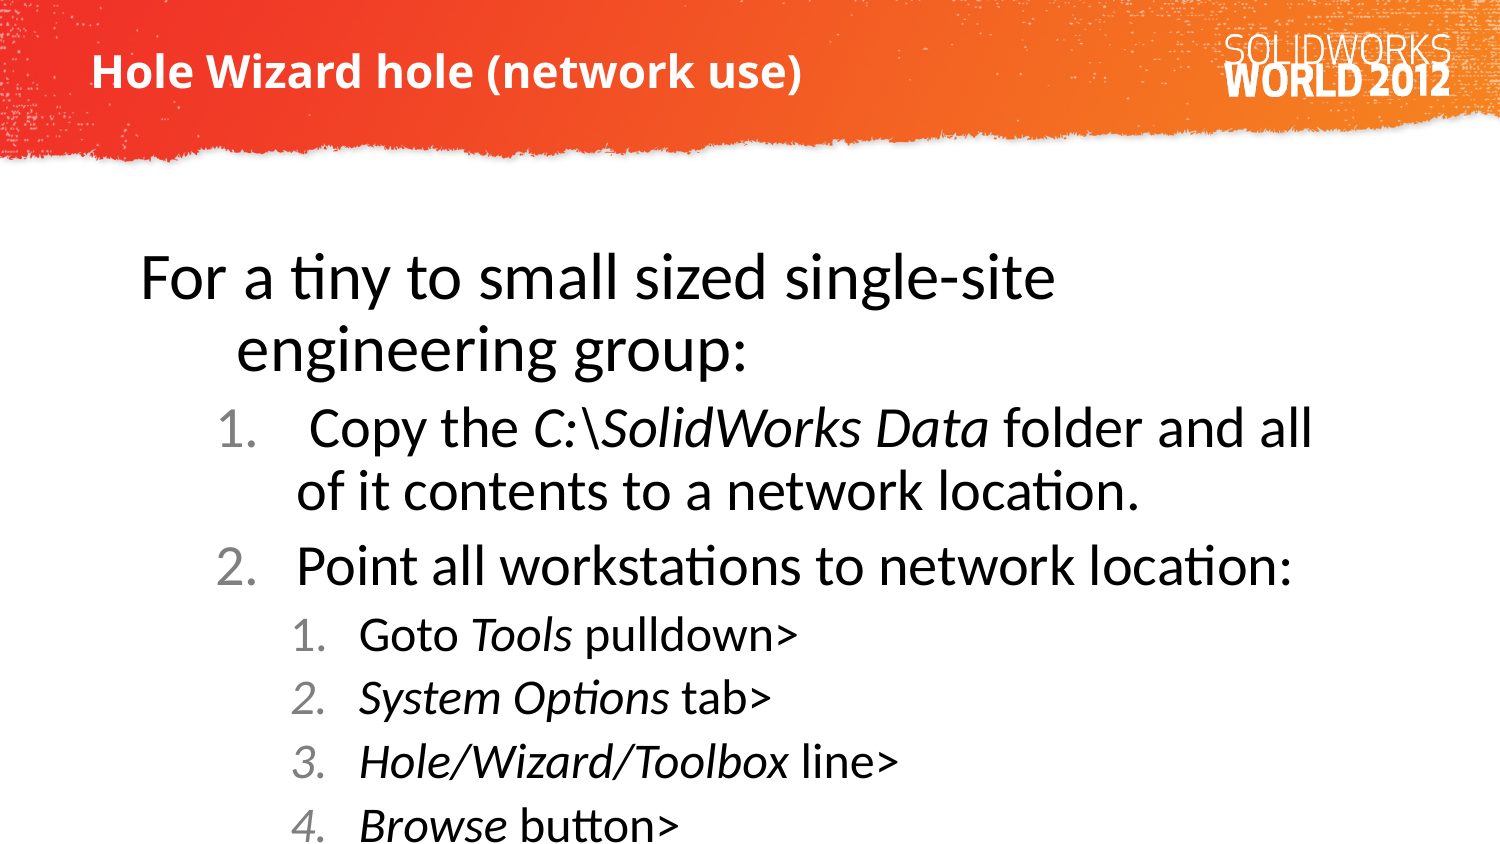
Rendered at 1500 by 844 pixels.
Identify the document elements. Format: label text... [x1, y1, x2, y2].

picture [0, 0, 1500, 844]
list For a tiny to small sized single-site engineering group: Copy the C:\SolidWorks Data folder and all of it contents to a network location. Point all workstations to network location: Goto Tools pulldown> System Options tab> Hole/Wizard/Toolbox line> Browse button> Find and select new location for SolidWorks Data folder. [125, 234, 1388, 797]
title Hole Wizard hole (network use) [75, 18, 1163, 122]
